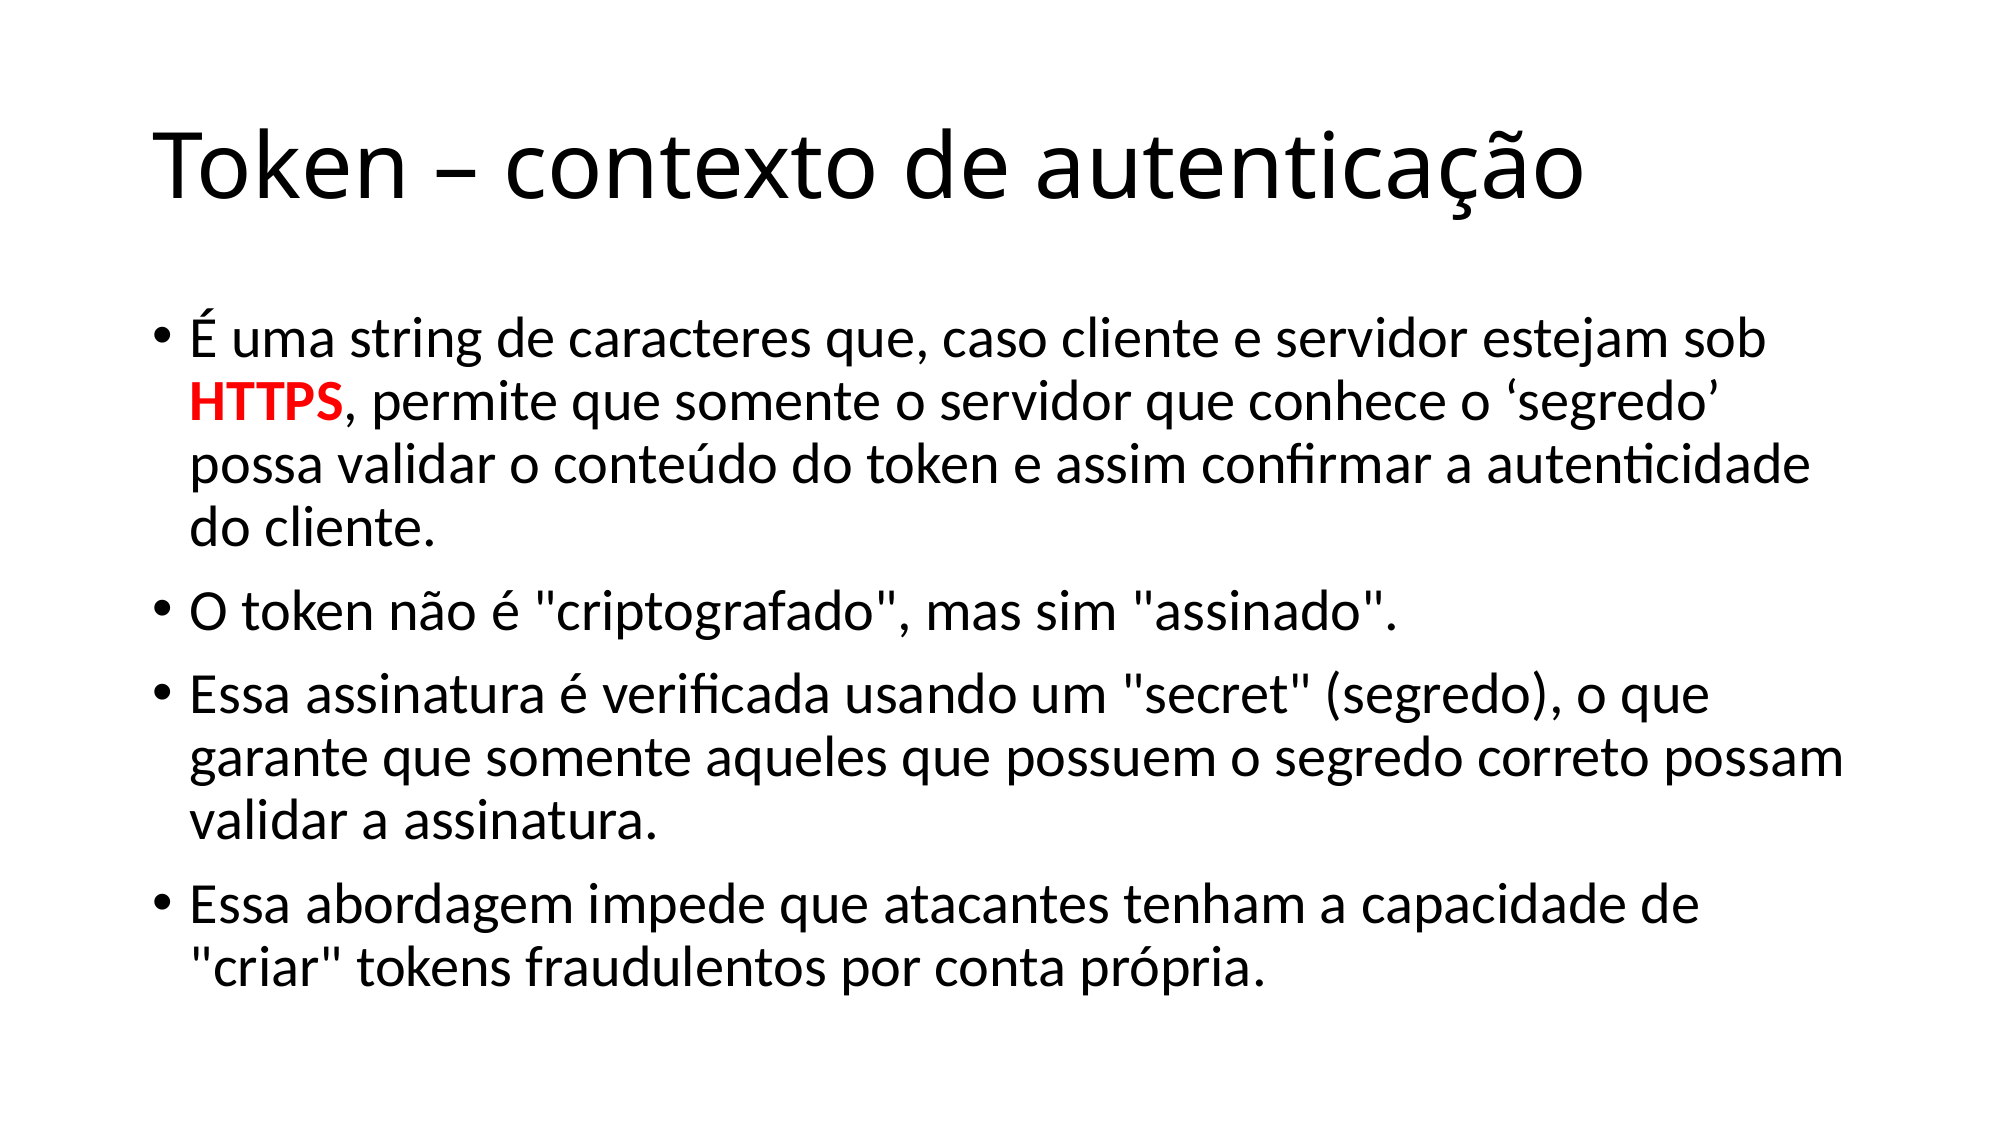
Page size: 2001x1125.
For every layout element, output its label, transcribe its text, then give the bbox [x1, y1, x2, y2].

list É uma string de caracteres que, caso cliente e servidor estejam sob HTTPS, permite que somente o servidor que conhece o ‘segredo’ possa validar o conteúdo do token e assim confirmar a autenticidade do cliente. O token não é "criptografado", mas sim "assinado". Essa assinatura é verificada usando um "secret" (segredo), o que garante que somente aqueles que possuem o segredo correto possam validar a assinatura. Essa abordagem impede que atacantes tenham a capacidade de "criar" tokens fraudulentos por conta própria. [137, 299, 1863, 1014]
title Token – contexto de autenticação [137, 59, 1863, 278]
